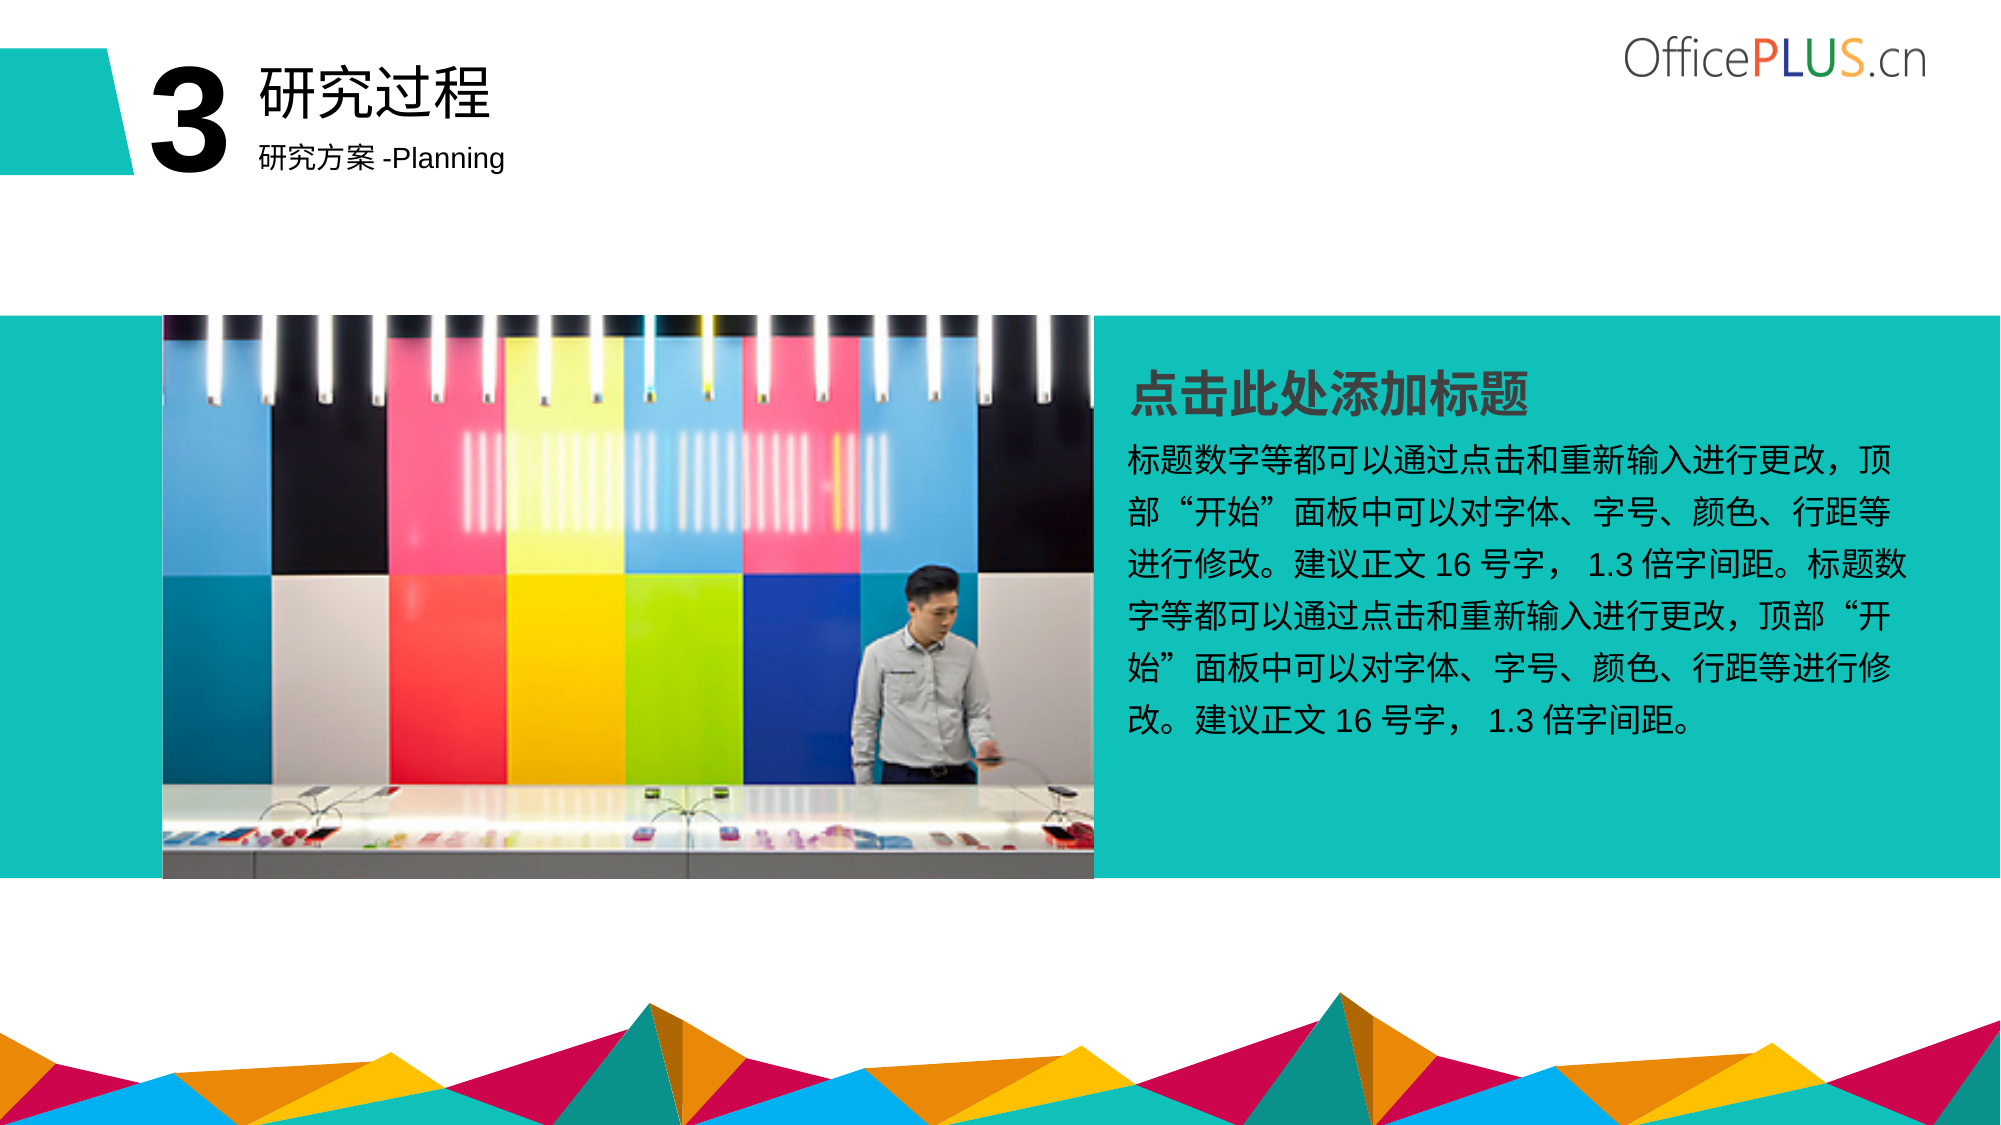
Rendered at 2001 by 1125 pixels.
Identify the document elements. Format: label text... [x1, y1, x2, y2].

text_box [0, 315, 162, 879]
picture [1624, 36, 1925, 77]
text_box 点击此处添加标题 [1115, 324, 1545, 430]
text_box 标题数字等都可以通过点击和重新输入进行更改，顶部“开始”面板中可以对字体、字号、颜色、行距等进行修改。建议正文16号字，1.3倍字间距。标题数字等都可以通过点击和重新输入进行更改，顶部“开始”面板中可以对字体、字号、颜色、行距等进行修改。建议正文16号字，1.3倍字间距。 [1112, 420, 1929, 746]
text_box [0, 47, 134, 177]
text_box 研究过程 [243, 48, 513, 132]
text_box 研究方案-Planning [243, 132, 691, 183]
text_box 3 [134, 13, 353, 209]
picture [162, 315, 1095, 879]
text_box [1095, 315, 2000, 879]
